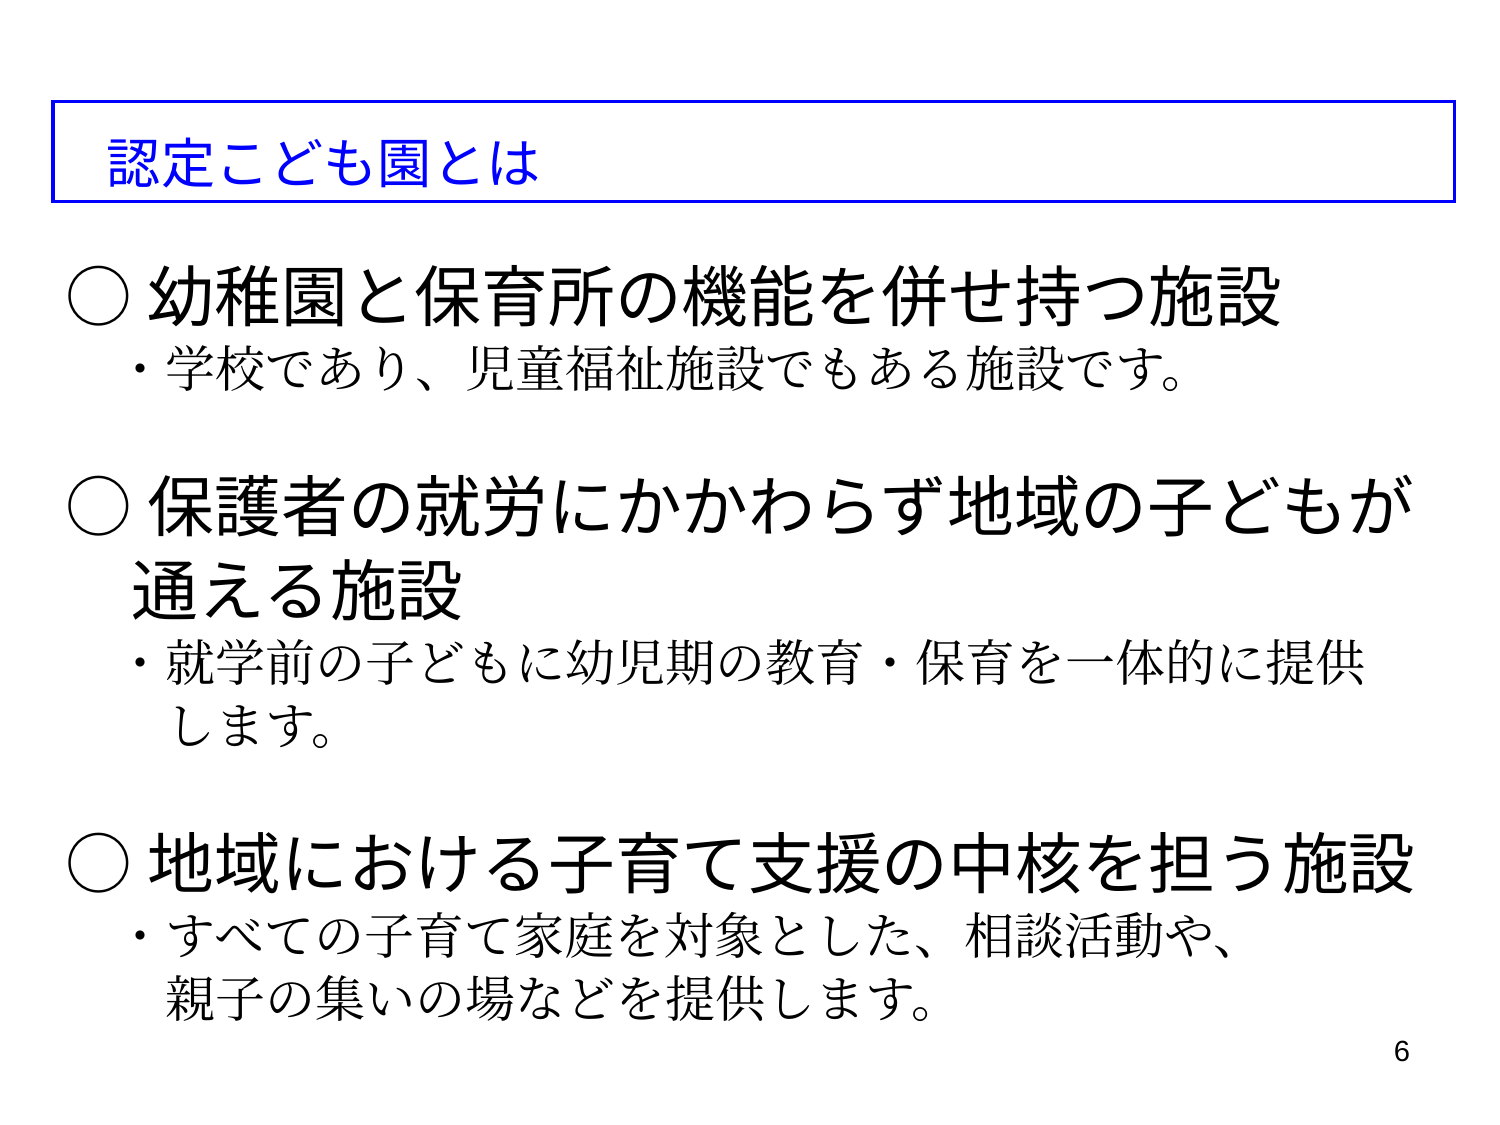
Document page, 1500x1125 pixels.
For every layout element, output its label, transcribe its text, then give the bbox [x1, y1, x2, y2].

text_box 認定こども園とは [53, 101, 1455, 202]
text_box ○幼稚園と保育所の機能を併せ持つ施設 ・学校であり、児童福祉施設でもある施設です。 ○保護者の就労にかかわらず地域の子どもが 通える施設 ・就学前の子どもに幼児期の教育・保育を一体的に提供 します。 ○地域における子育て支援の中核を担う施設 ・すべての子育て家庭を対象とした、相談活動や、 親子の集いの場などを提供します。 [53, 249, 1441, 1025]
slide_number 6 [1074, 1025, 1426, 1103]
